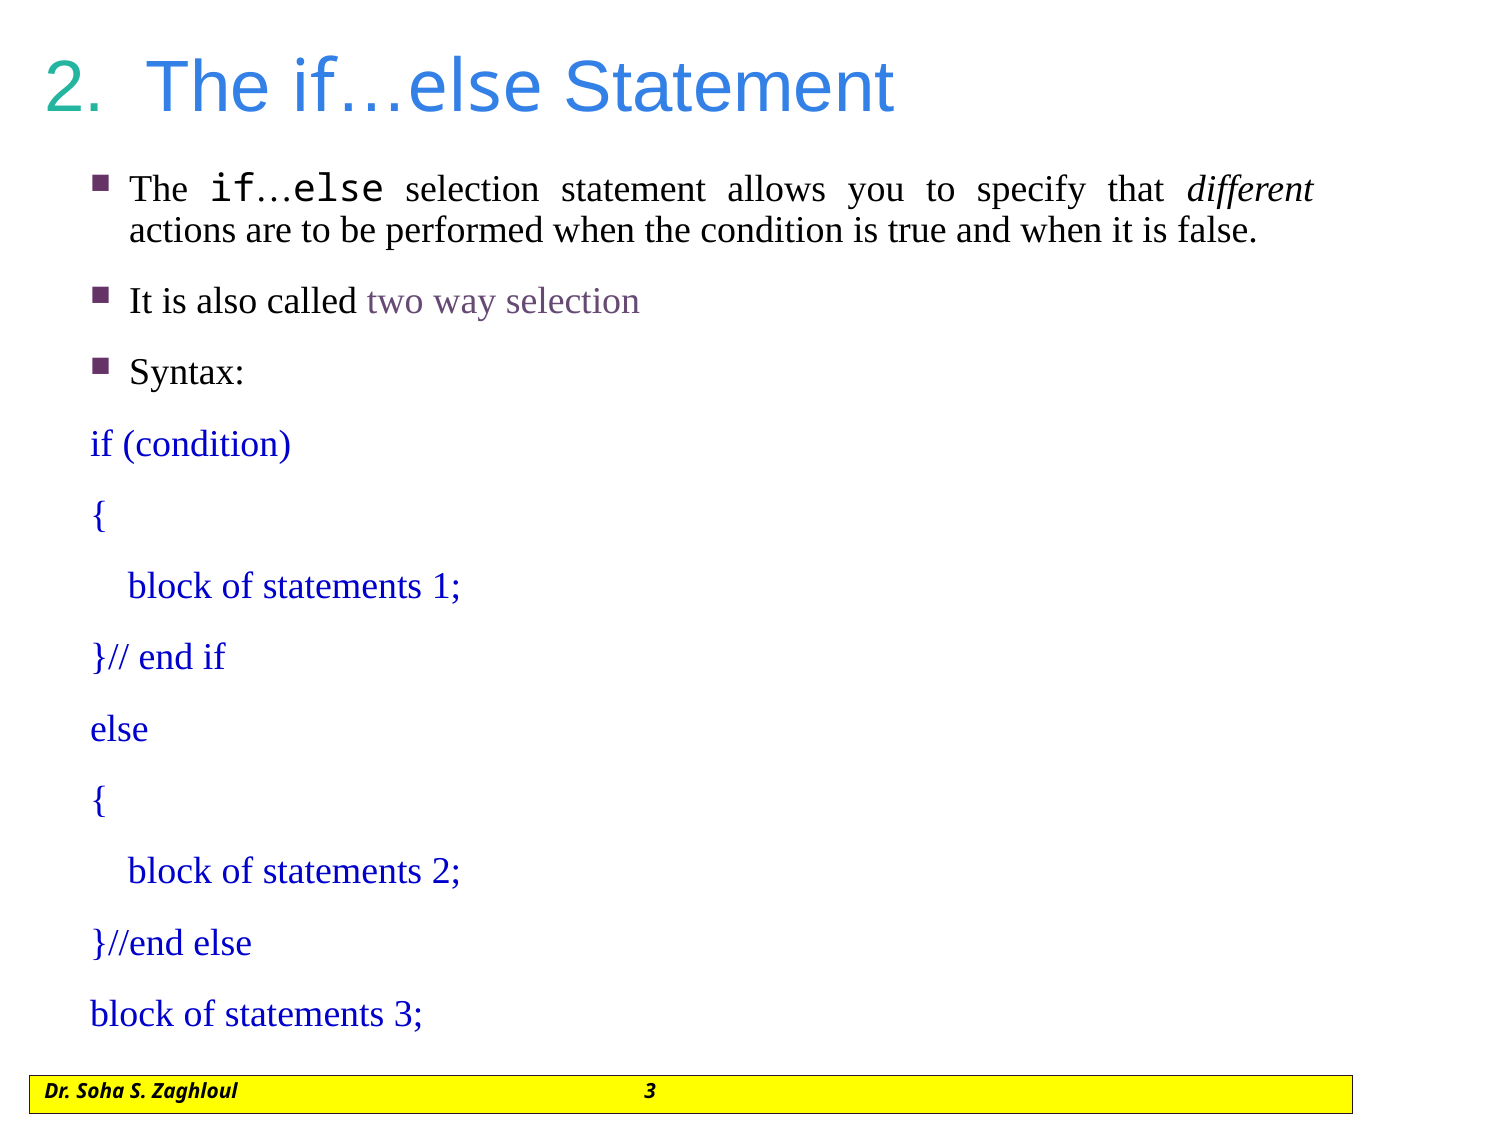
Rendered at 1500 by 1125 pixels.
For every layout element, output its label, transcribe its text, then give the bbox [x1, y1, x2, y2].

text_box Dr. Soha S. Zaghloul 3 [29, 1075, 1353, 1114]
list The if…else selection statement allows you to specify that different actions are to be performed when the condition is true and when it is false. It is also called two way selection Syntax: if (condition) { block of statements 1; }// end if else { block of statements 2; }//end else block of statements 3; [75, 160, 1329, 1059]
title 2. The if…else Statement [29, 30, 1341, 134]
